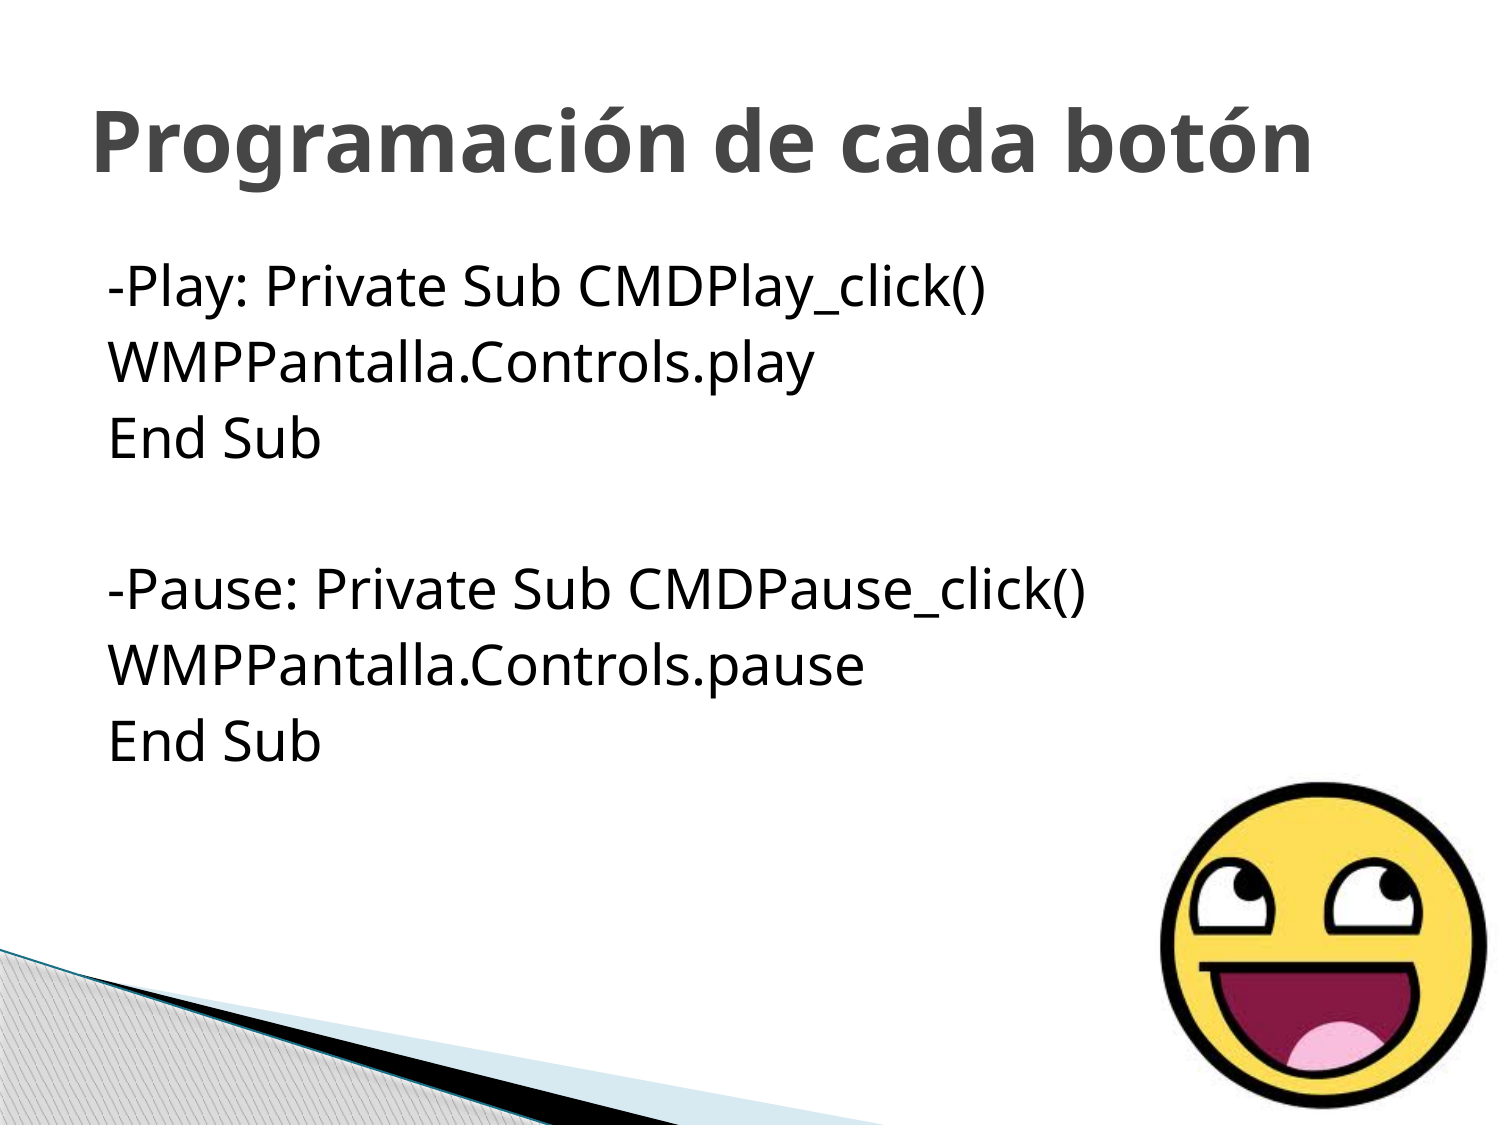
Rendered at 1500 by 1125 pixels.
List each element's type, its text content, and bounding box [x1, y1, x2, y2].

title Programación de cada botón [75, 45, 1425, 233]
picture [1148, 773, 1500, 1125]
list -Play: Private Sub CMDPlay_click() WMPPantalla.Controls.play End Sub -Pause: Private Sub CMDPause_click() WMPPantalla.Controls.pause End Sub [75, 243, 1425, 986]
